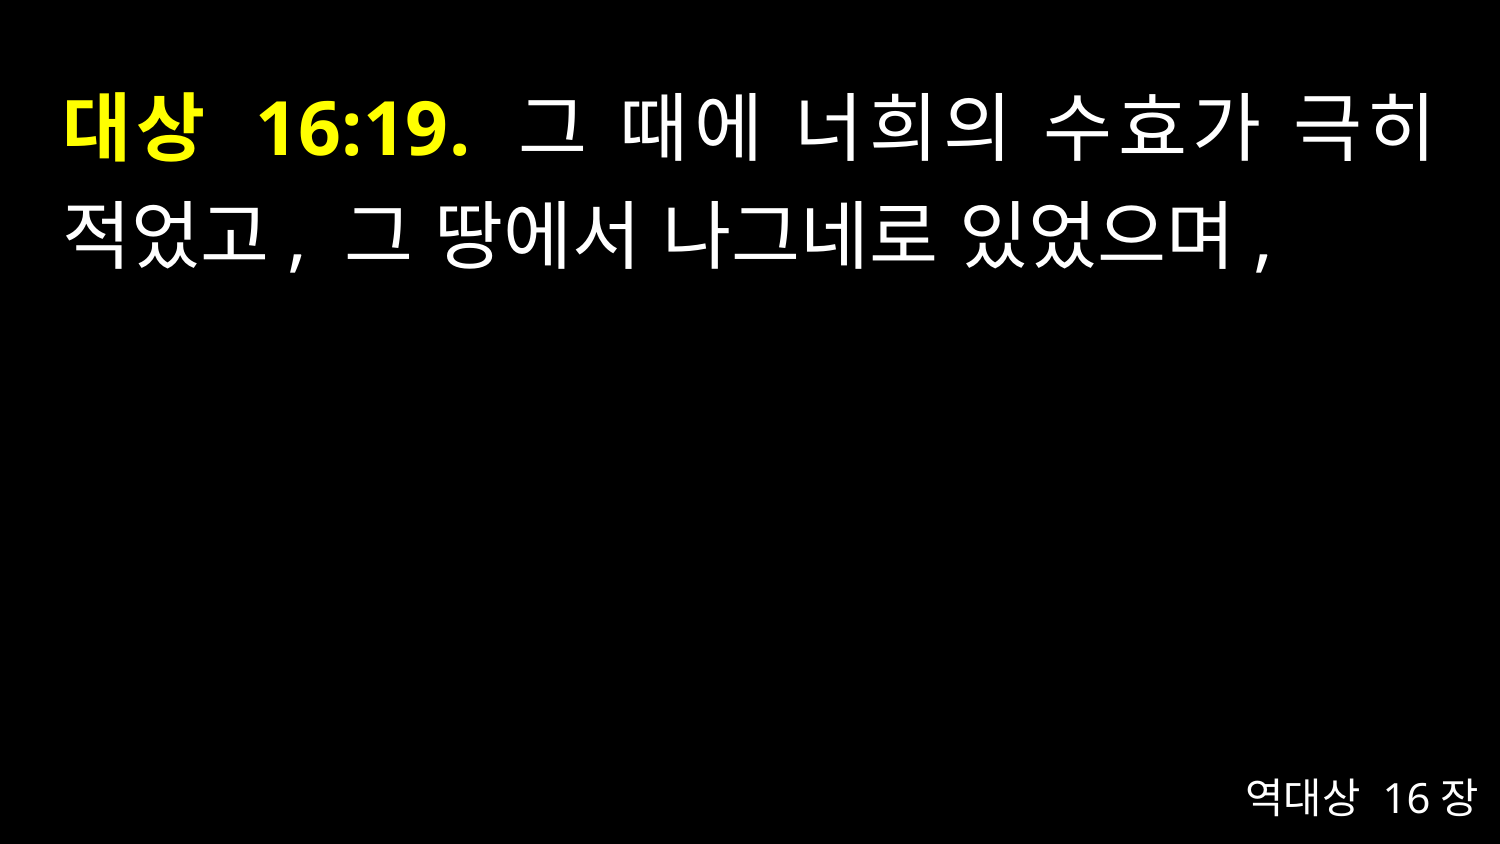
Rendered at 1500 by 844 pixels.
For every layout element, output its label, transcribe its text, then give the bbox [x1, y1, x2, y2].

subtitle 역대상 16장 [916, 770, 1500, 844]
title 대상 16:19. 그 때에 너희의 수효가 극히 적었고, 그 땅에서 나그네로 있었으며, [0, 0, 1500, 844]
